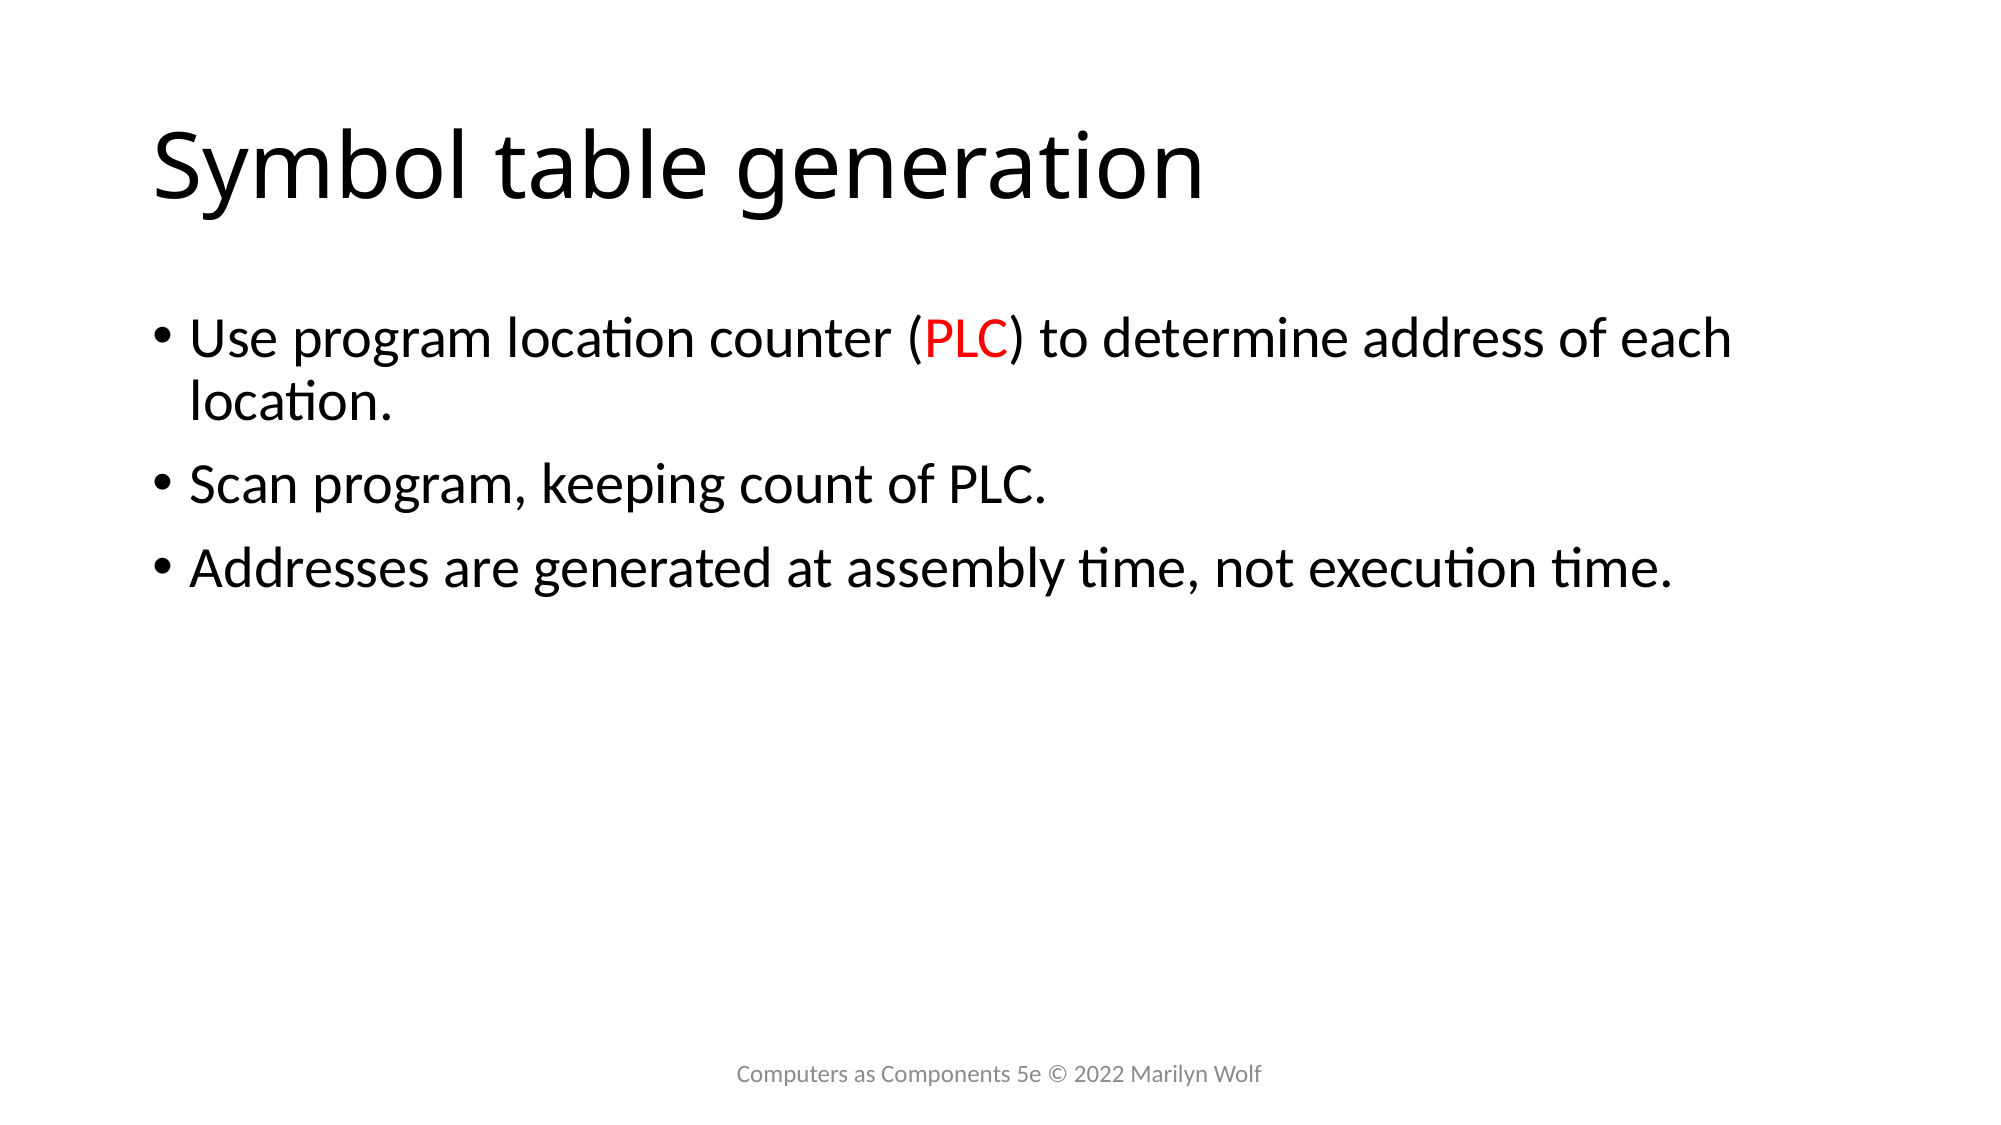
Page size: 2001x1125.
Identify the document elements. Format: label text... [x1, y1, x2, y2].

title Symbol table generation [137, 59, 1863, 278]
footer Computers as Components 5e © 2022 Marilyn Wolf [662, 1042, 1338, 1103]
list Use program location counter (PLC) to determine address of each location. Scan program, keeping count of PLC. Addresses are generated at assembly time, not execution time. [137, 299, 1863, 1014]
